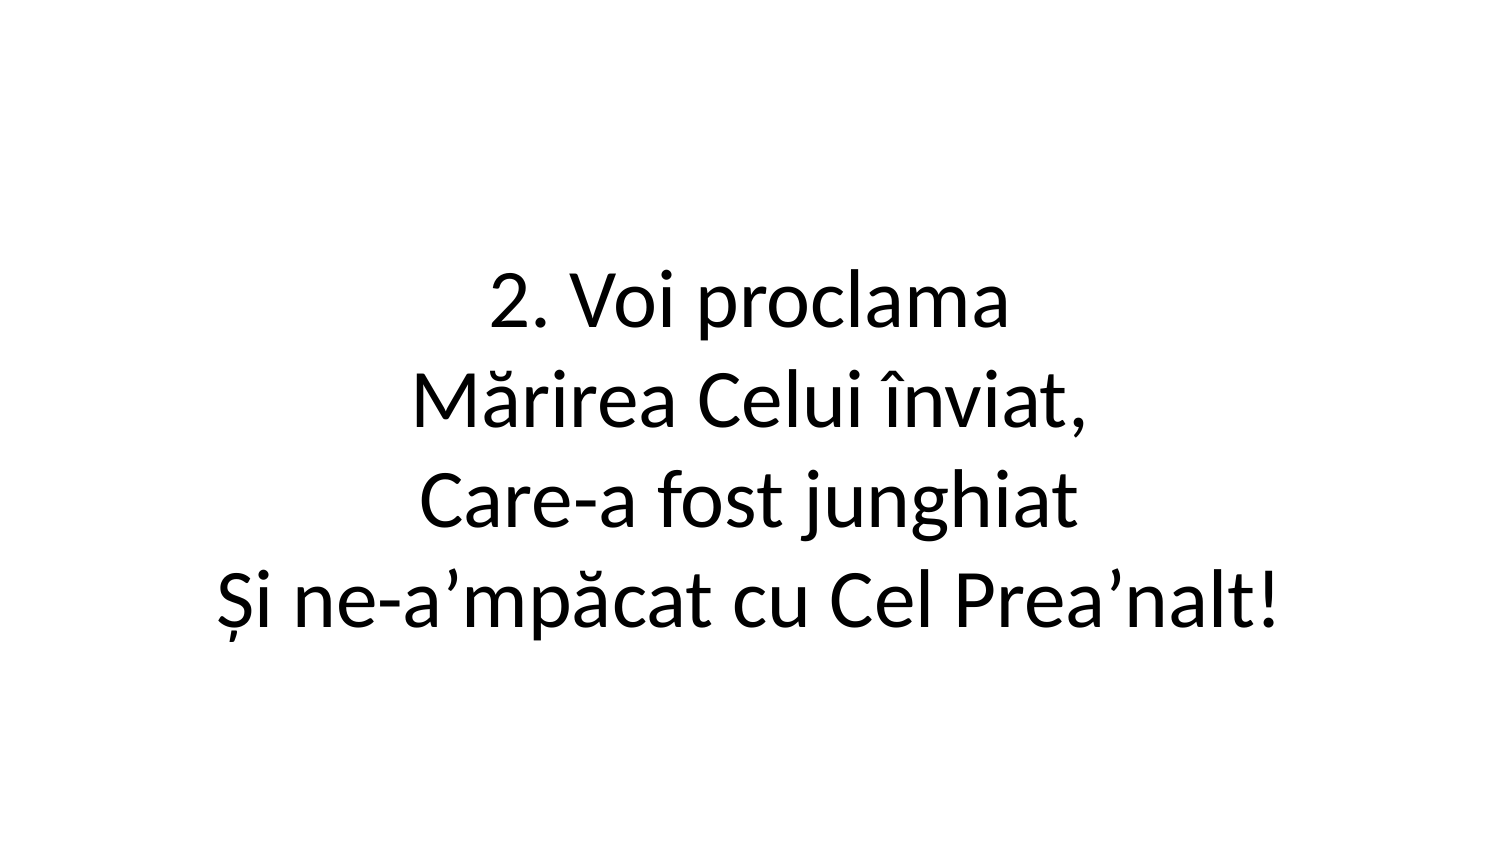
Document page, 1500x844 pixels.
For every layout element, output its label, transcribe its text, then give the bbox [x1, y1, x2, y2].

text_box 2. Voi proclama Mărirea Celui înviat, Care-a fost junghiat Și ne-a’mpăcat cu Cel Prea’nalt! [201, 192, 1299, 652]
